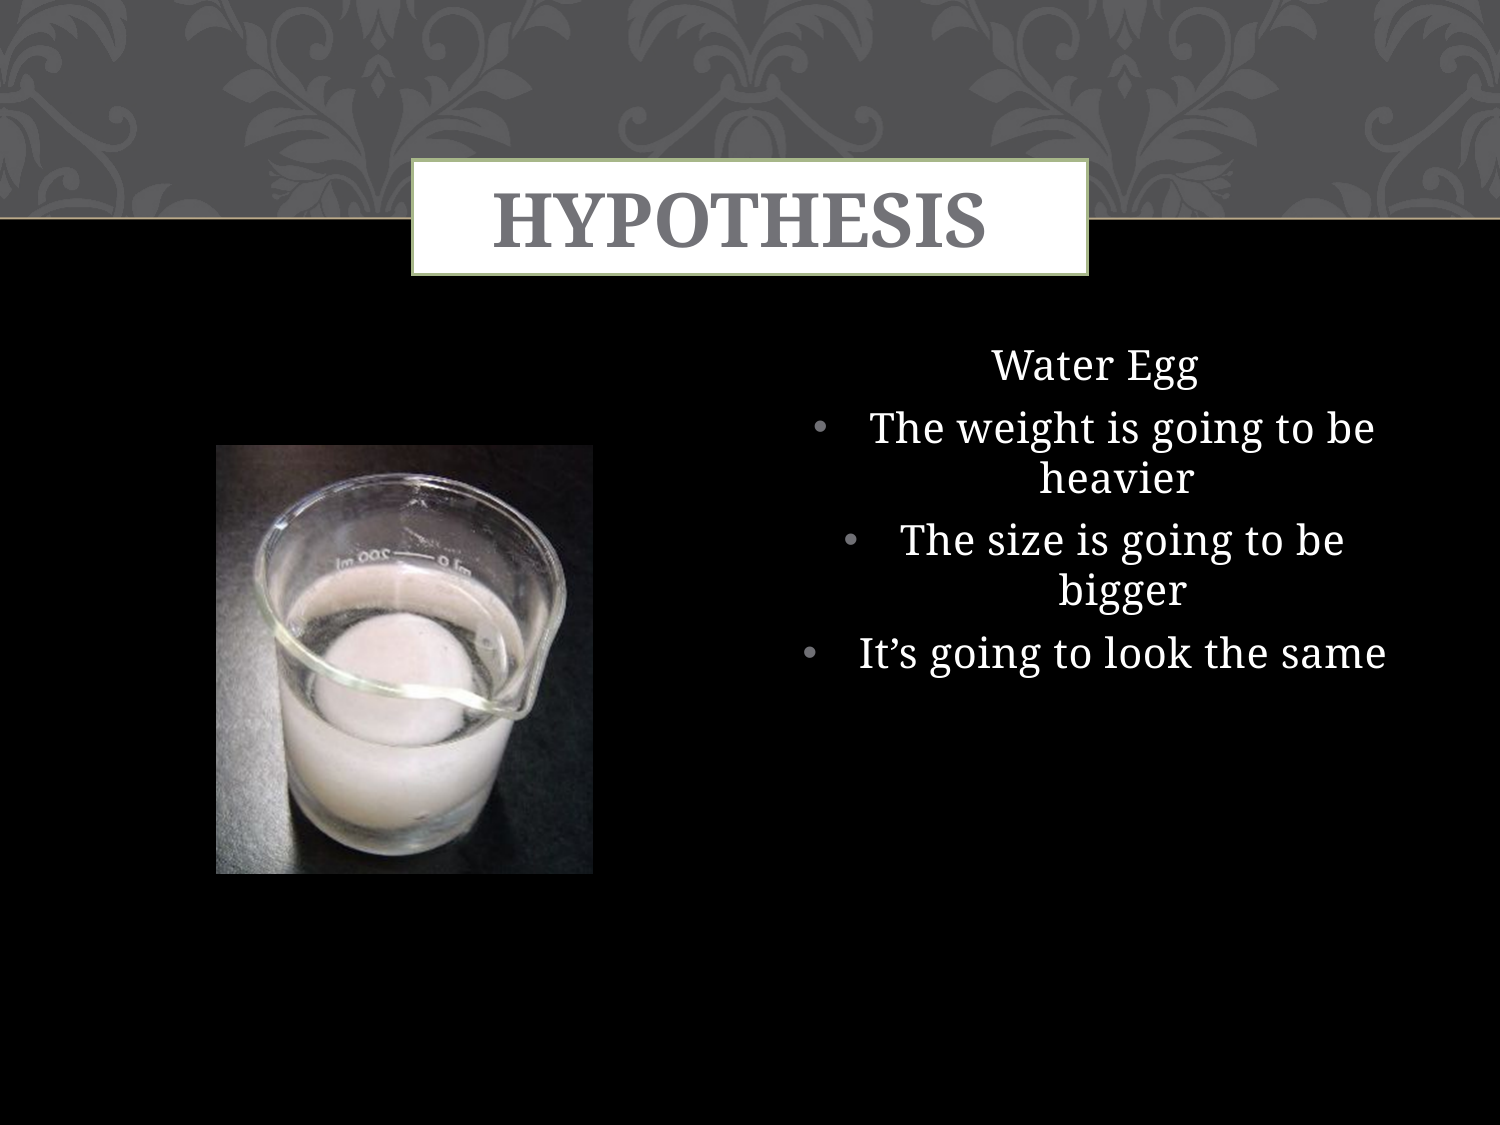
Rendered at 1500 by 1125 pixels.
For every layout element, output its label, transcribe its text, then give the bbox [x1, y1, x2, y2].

list Water Egg The weight is going to be heavier The size is going to be bigger It’s going to look the same [765, 331, 1425, 989]
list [216, 445, 594, 875]
title Hypothesis [411, 158, 1089, 276]
